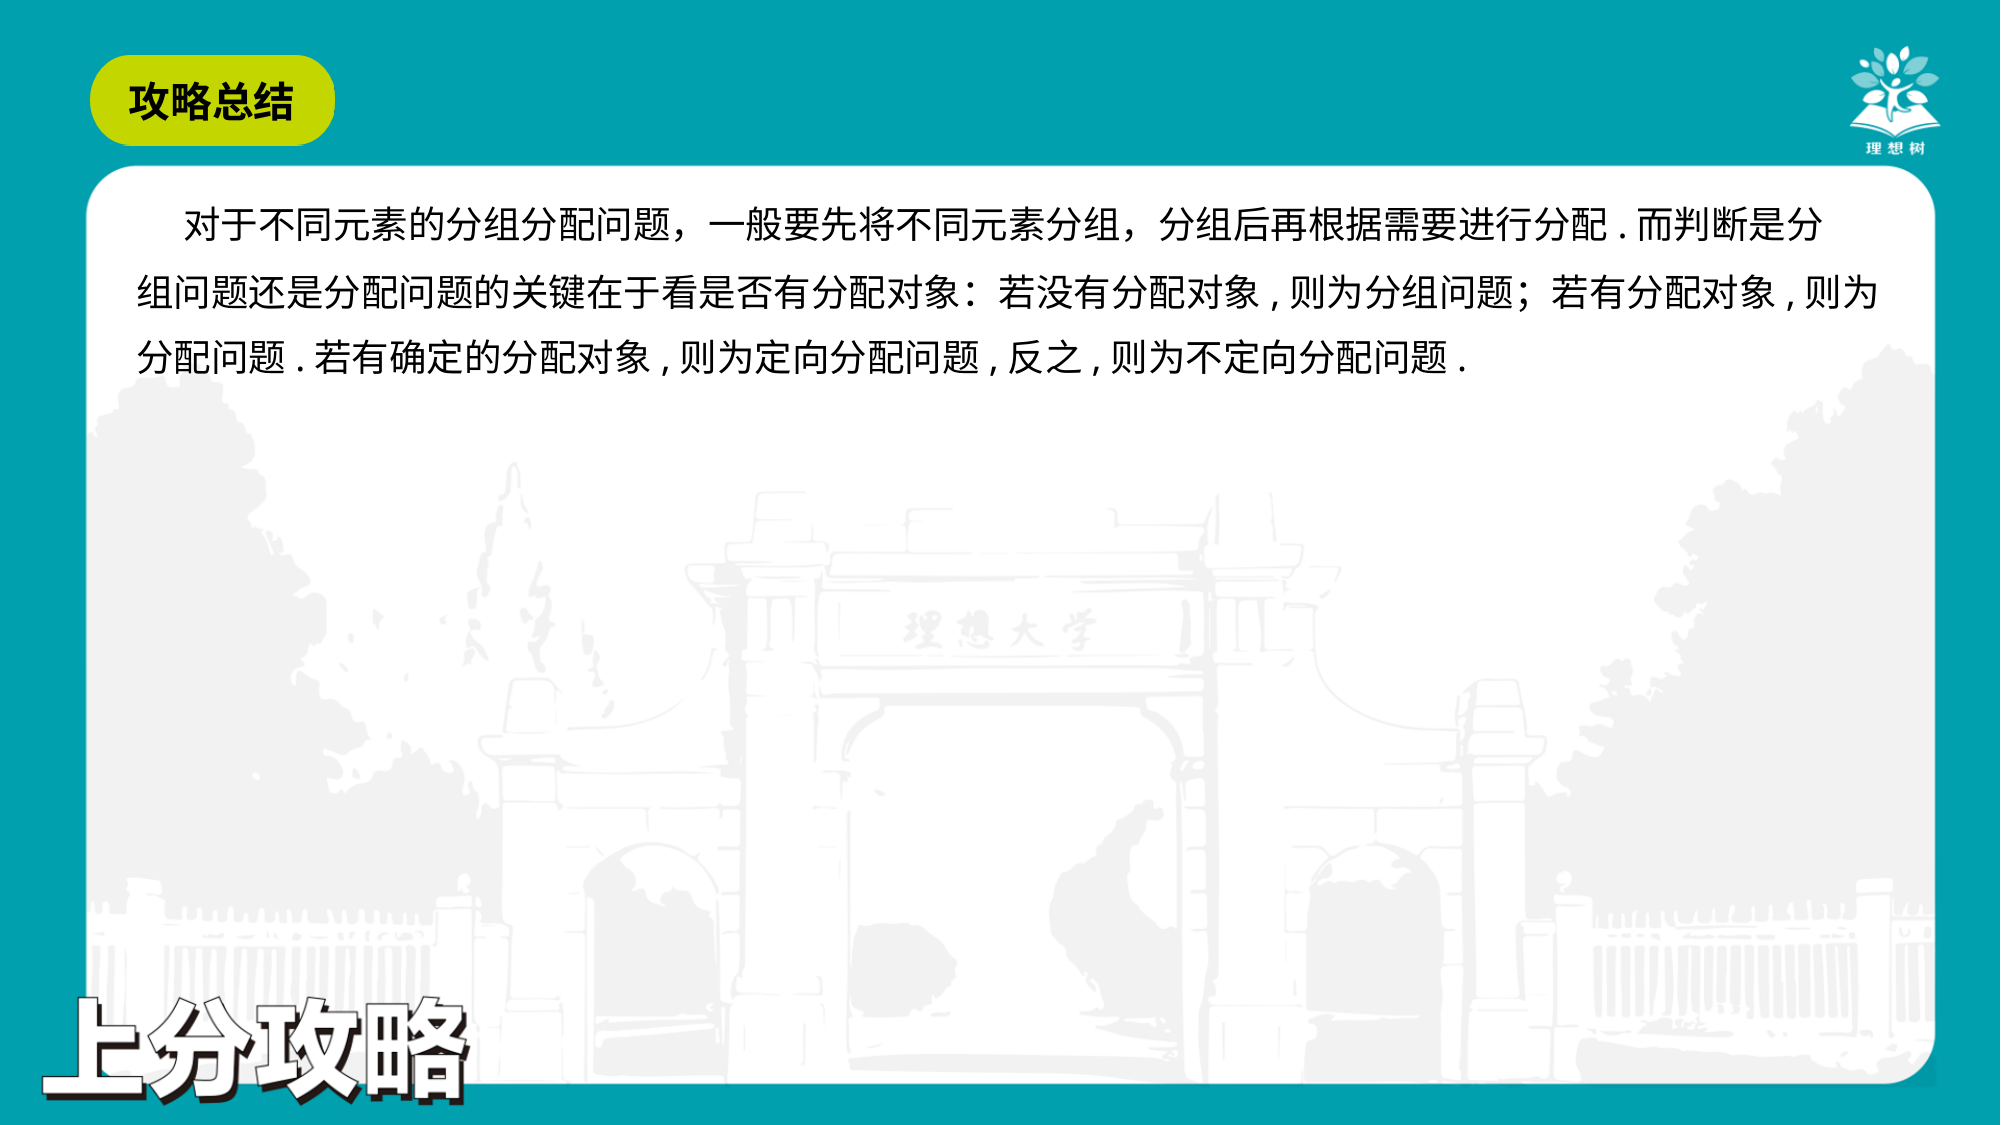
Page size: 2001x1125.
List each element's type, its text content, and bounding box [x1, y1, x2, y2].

picture [0, 0, 2000, 1125]
text_box 对于不同元素的分组分配问题，一般要先将不同元素分组，分组后再根据需要进行分配.而判断是分 组问题还是分配问题的关键在于看是否有分配对象：若没有分配对象,则为分组问题；若有分配对象,则为 分配问题.若有确定的分配对象,则为定向分配问题,反之,则为不定向分配问题. [136, 176, 1865, 373]
